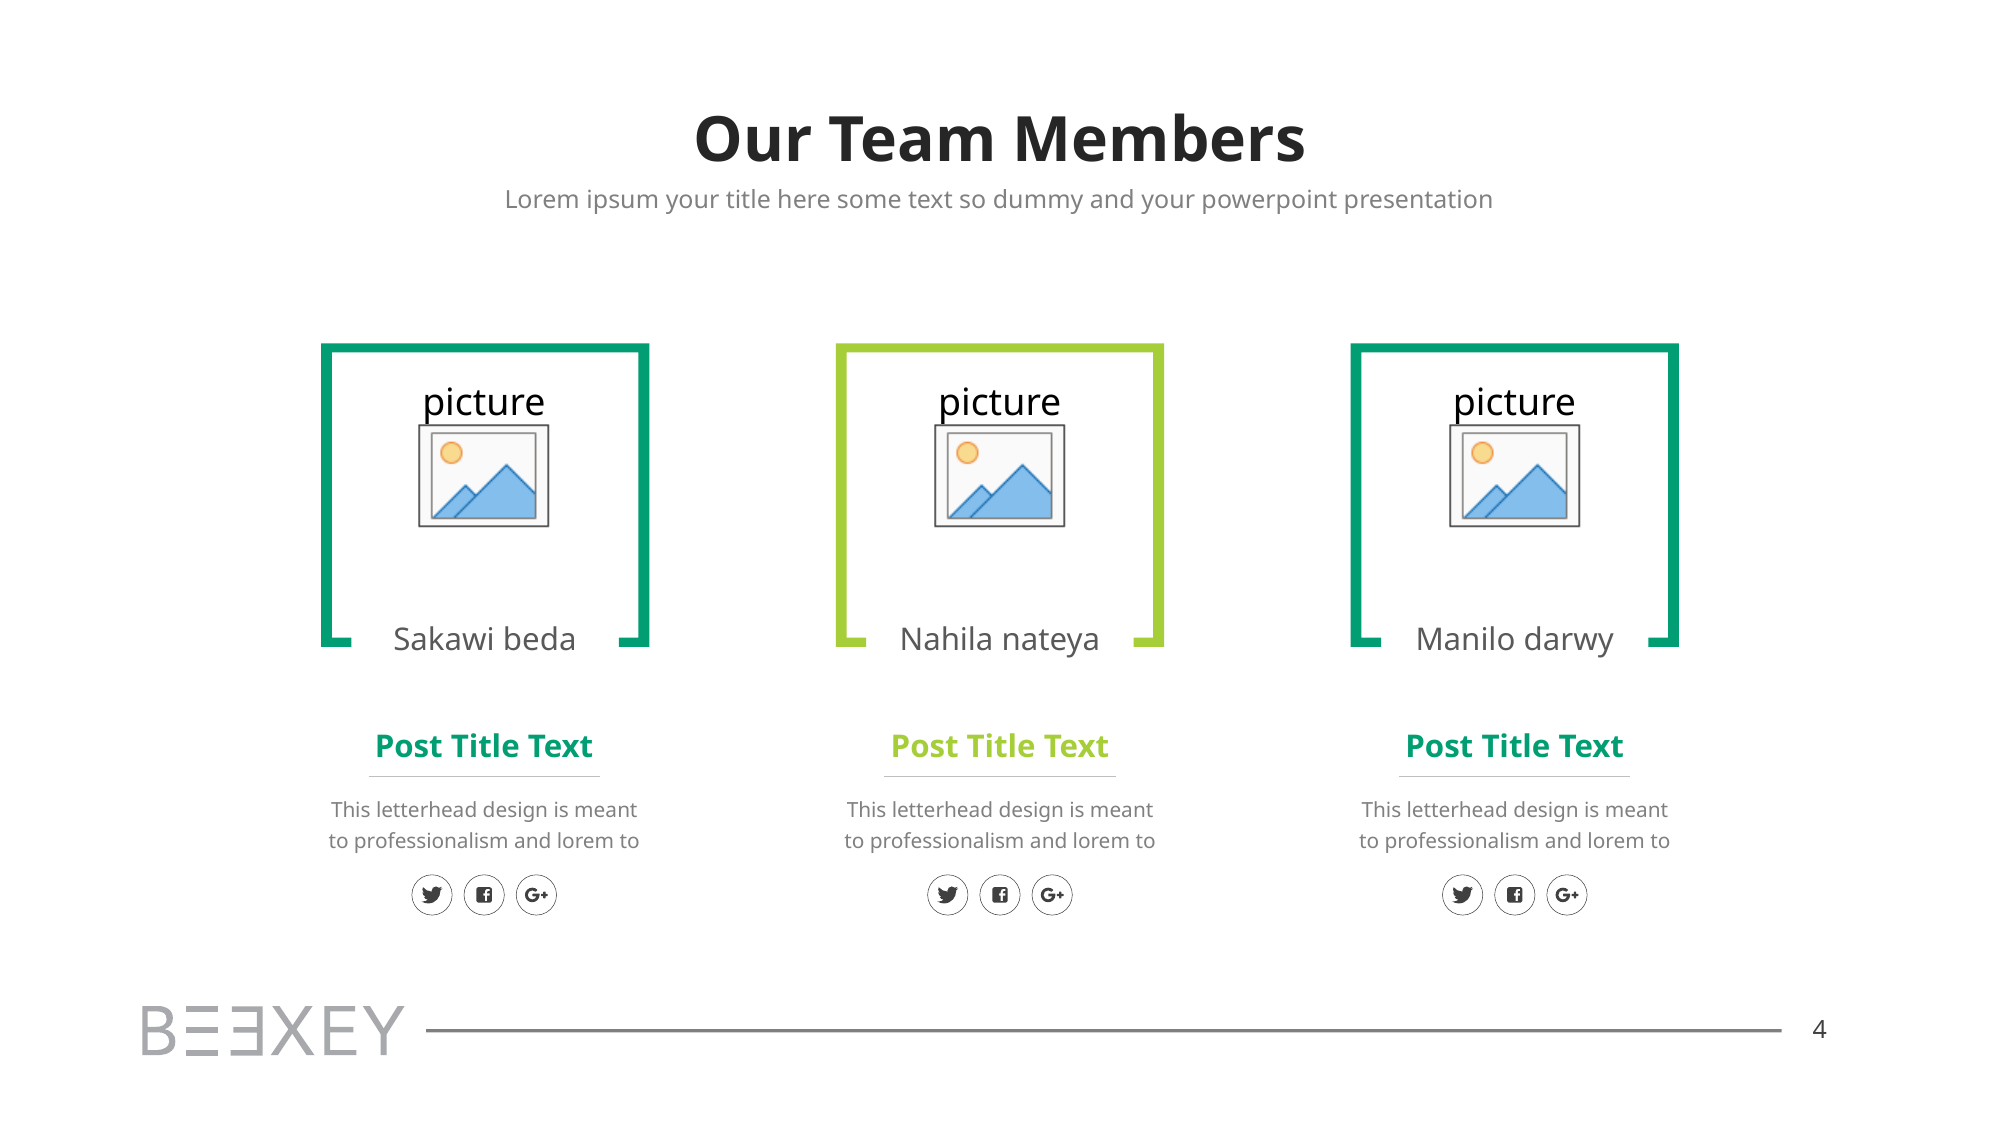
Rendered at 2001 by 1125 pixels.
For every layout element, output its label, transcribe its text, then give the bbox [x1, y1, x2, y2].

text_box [1442, 874, 1588, 916]
slide_number 4 [1781, 992, 1858, 1069]
picture [1381, 370, 1649, 581]
text_box Manilo darwy [1398, 611, 1632, 664]
text_box Sakawi beda [340, 611, 631, 664]
list Lorem ipsum your title here some text so dummy and your powerpoint presentation [137, 179, 1863, 226]
picture [350, 370, 618, 581]
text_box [411, 874, 557, 916]
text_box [927, 874, 1073, 916]
text_box This letterhead design is meant to professionalism and lorem to [319, 789, 650, 854]
picture [866, 370, 1134, 581]
text_box [835, 342, 1165, 648]
text_box This letterhead design is meant to professionalism and lorem to [1349, 789, 1680, 854]
text_box Nahila nateya [877, 611, 1123, 664]
text_box Post Title Text [875, 714, 1125, 771]
text_box Post Title Text [359, 714, 609, 771]
title Our Team Members [137, 100, 1863, 179]
text_box This letterhead design is meant to professionalism and lorem to [834, 789, 1166, 854]
text_box [320, 342, 650, 648]
text_box [1350, 342, 1680, 648]
text_box Post Title Text [1390, 714, 1640, 771]
